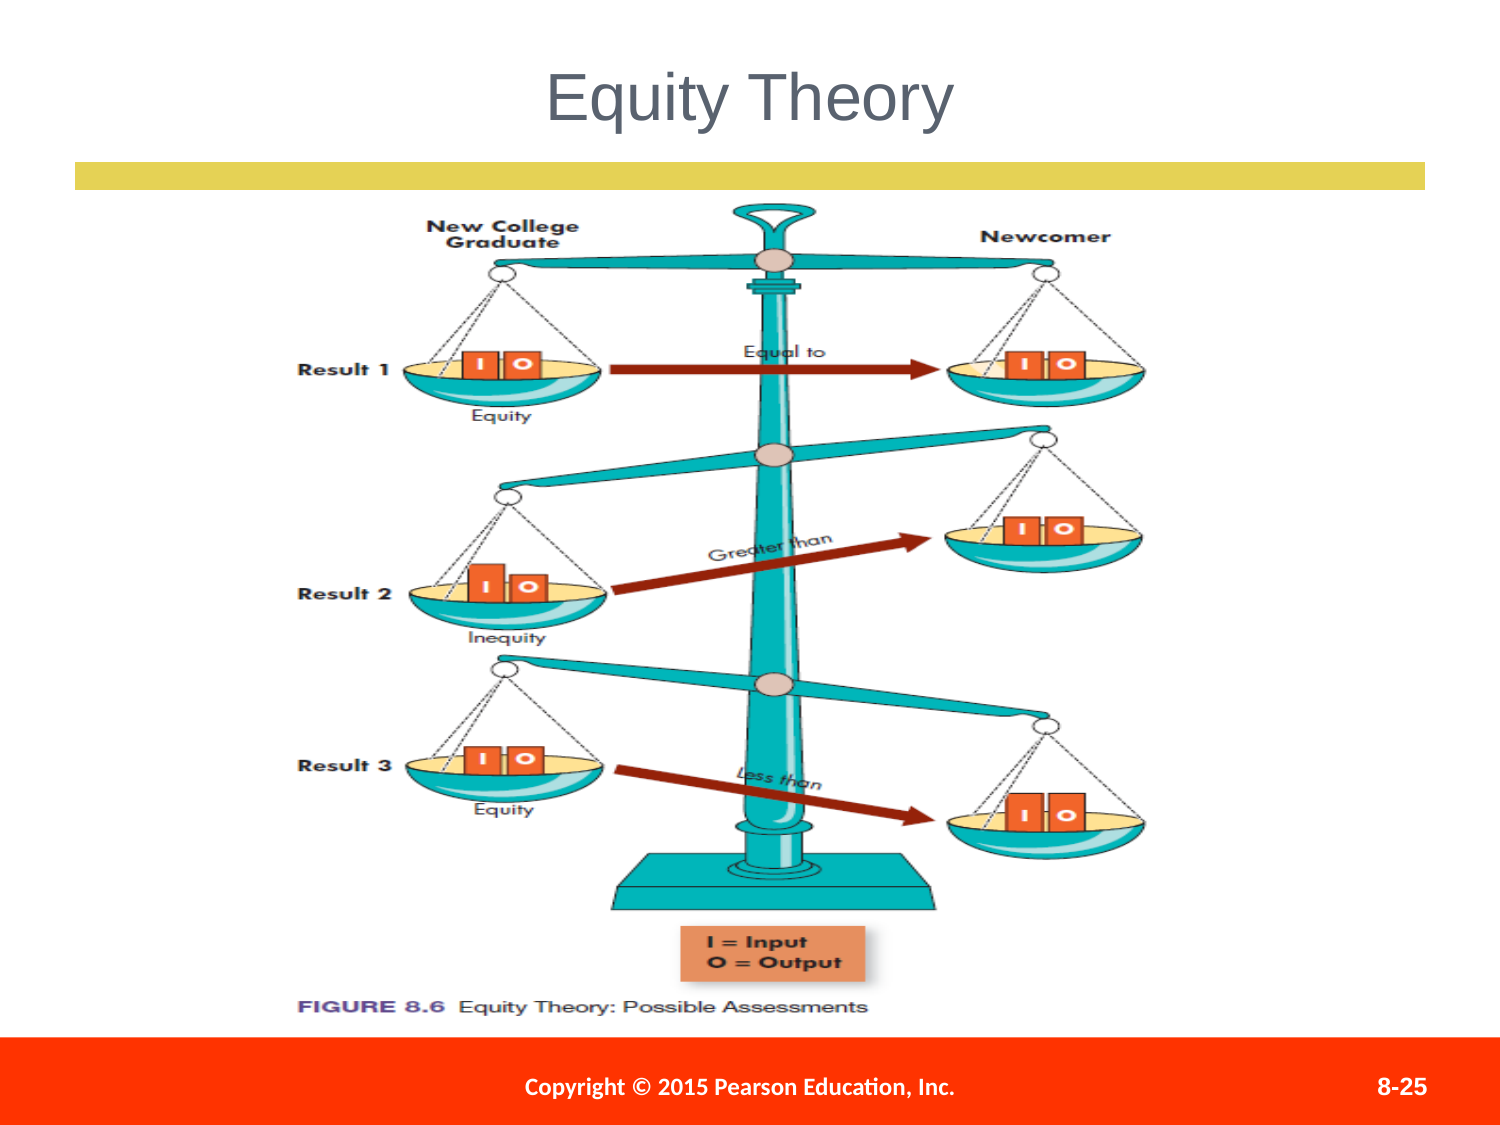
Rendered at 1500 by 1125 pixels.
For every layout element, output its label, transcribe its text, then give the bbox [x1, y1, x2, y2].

picture [75, 162, 1425, 190]
picture [249, 199, 1176, 1026]
text_box Equity Theory [249, 37, 1250, 150]
